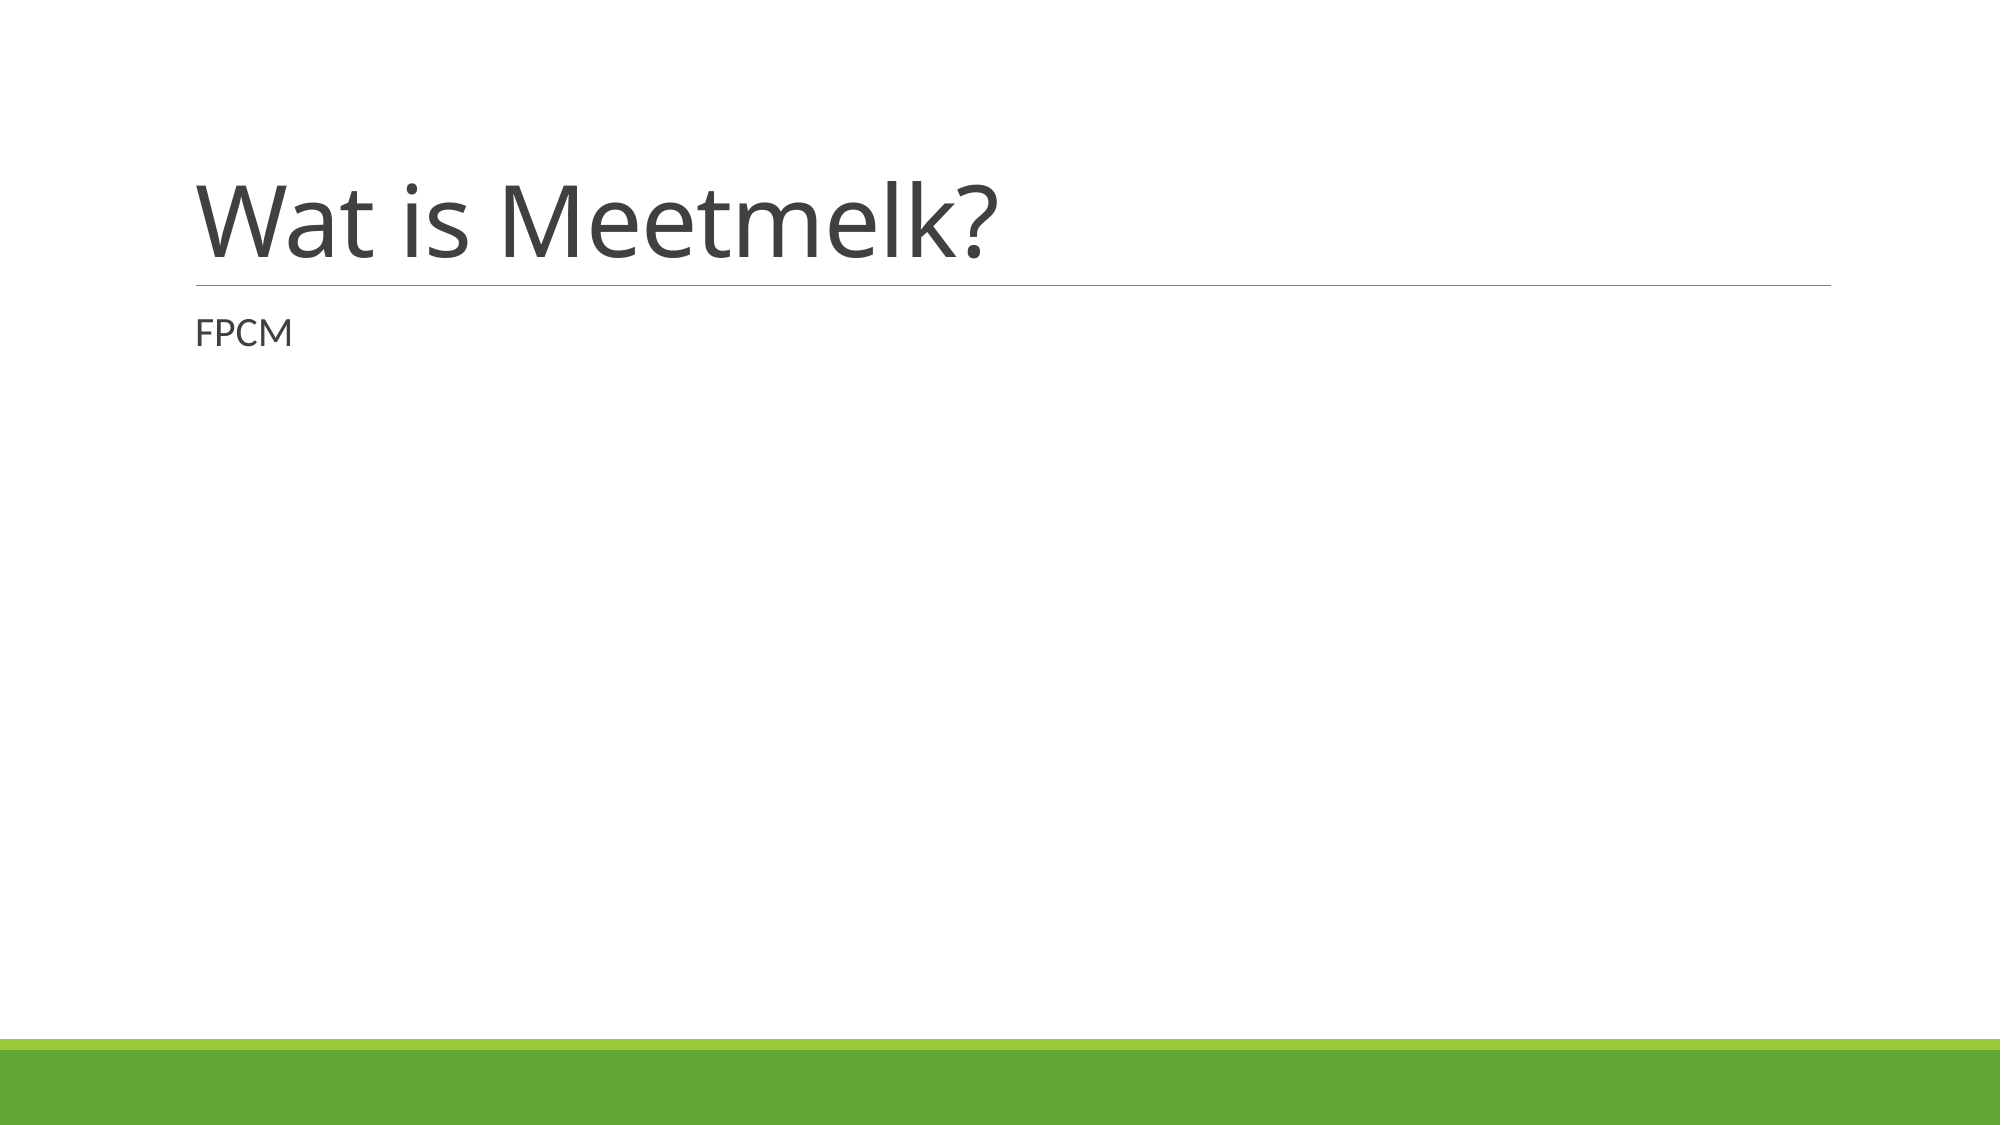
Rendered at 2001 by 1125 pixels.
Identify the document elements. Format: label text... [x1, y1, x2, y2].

title Wat is Meetmelk? [180, 47, 1830, 285]
list FPCM [180, 302, 1830, 963]
